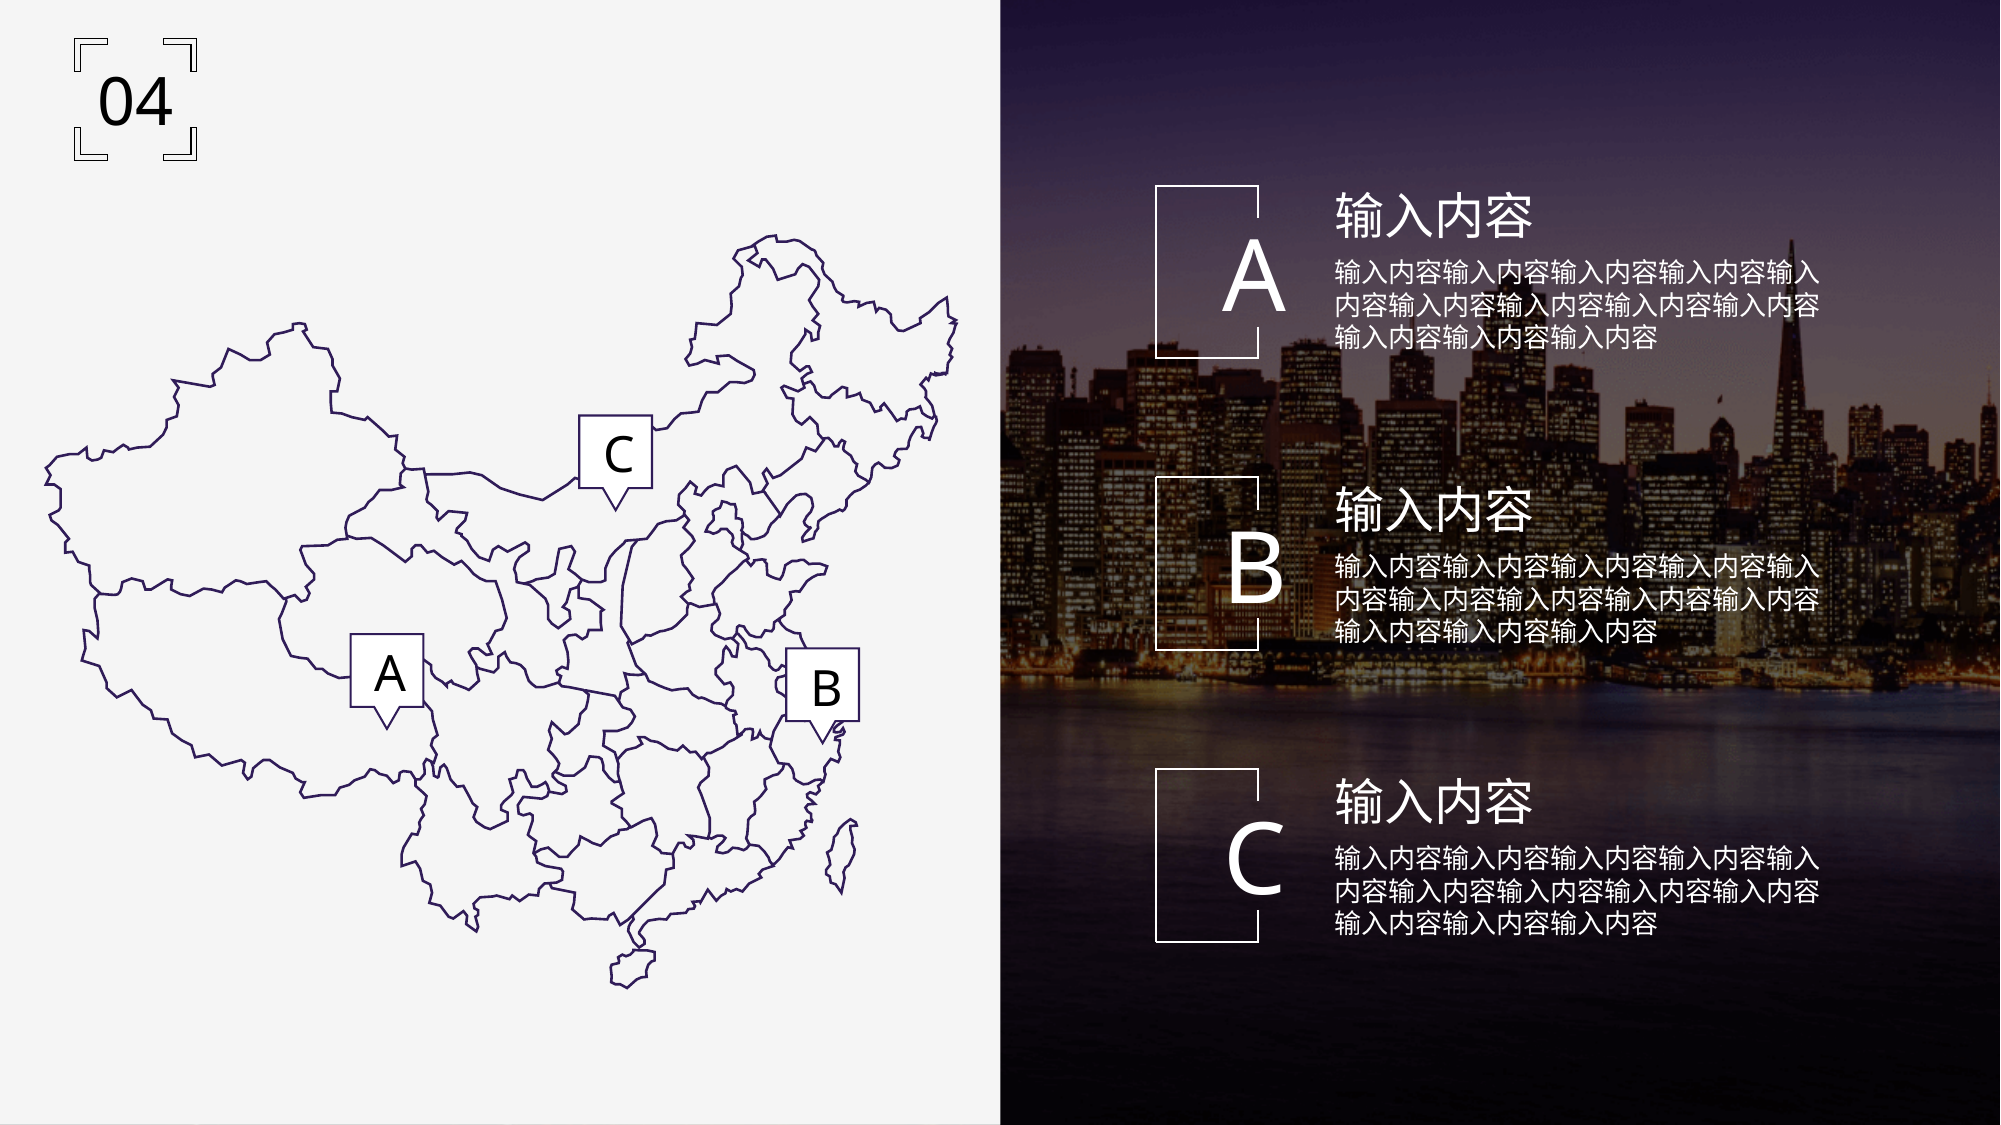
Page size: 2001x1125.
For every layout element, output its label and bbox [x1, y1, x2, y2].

text_box [350, 634, 424, 729]
text_box [786, 648, 859, 744]
text_box [74, 38, 197, 161]
text_box [1156, 177, 1843, 948]
text_box [45, 235, 957, 988]
picture [0, 0, 2001, 1125]
text_box [579, 415, 653, 511]
